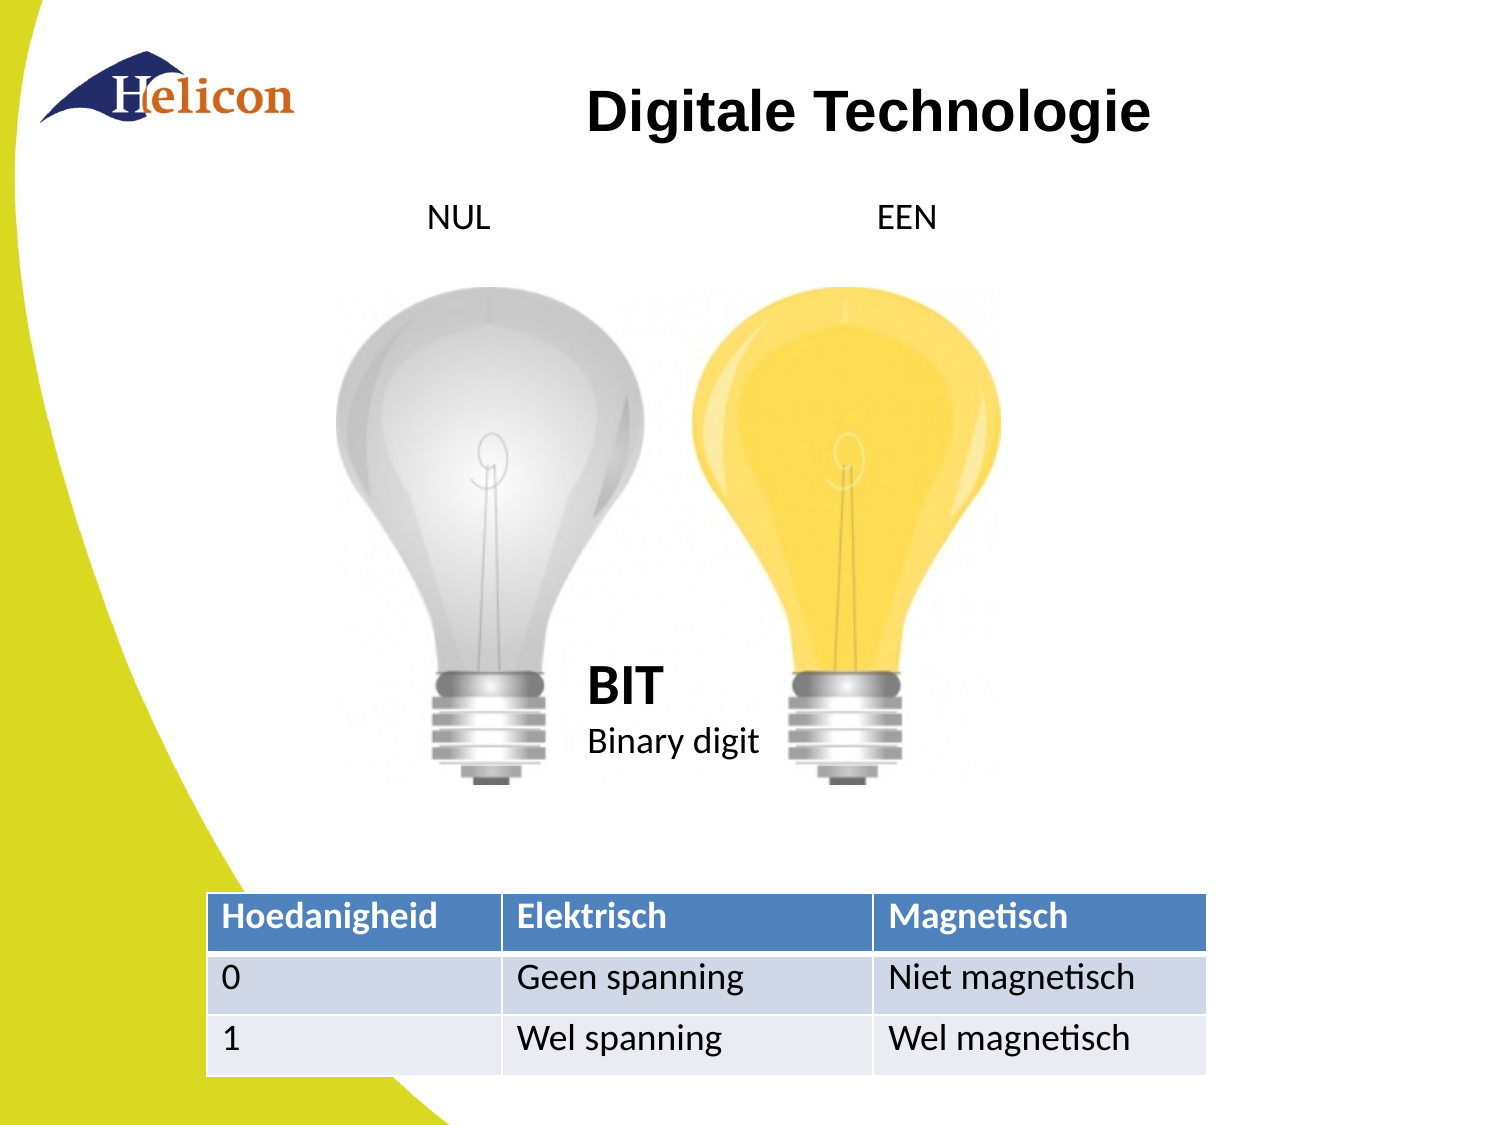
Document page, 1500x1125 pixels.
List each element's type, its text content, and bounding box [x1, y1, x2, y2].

table_header Hoedanigheid [208, 894, 501, 951]
title Digitale Technologie [324, 54, 1415, 161]
table_header Magnetisch [874, 894, 1206, 951]
table_cell Geen spanning [503, 957, 872, 1014]
list [336, 196, 1425, 1005]
text_box NUL EEN [112, 184, 1424, 245]
table_cell Niet magnetisch [874, 957, 1206, 1014]
table_cell 0 [208, 957, 501, 1014]
picture [0, 0, 1500, 1125]
table_cell 1 [208, 1016, 501, 1075]
table_cell Wel magnetisch [874, 1016, 1206, 1075]
table_cell Wel spanning [503, 1016, 872, 1075]
table_header Elektrisch [503, 894, 872, 951]
